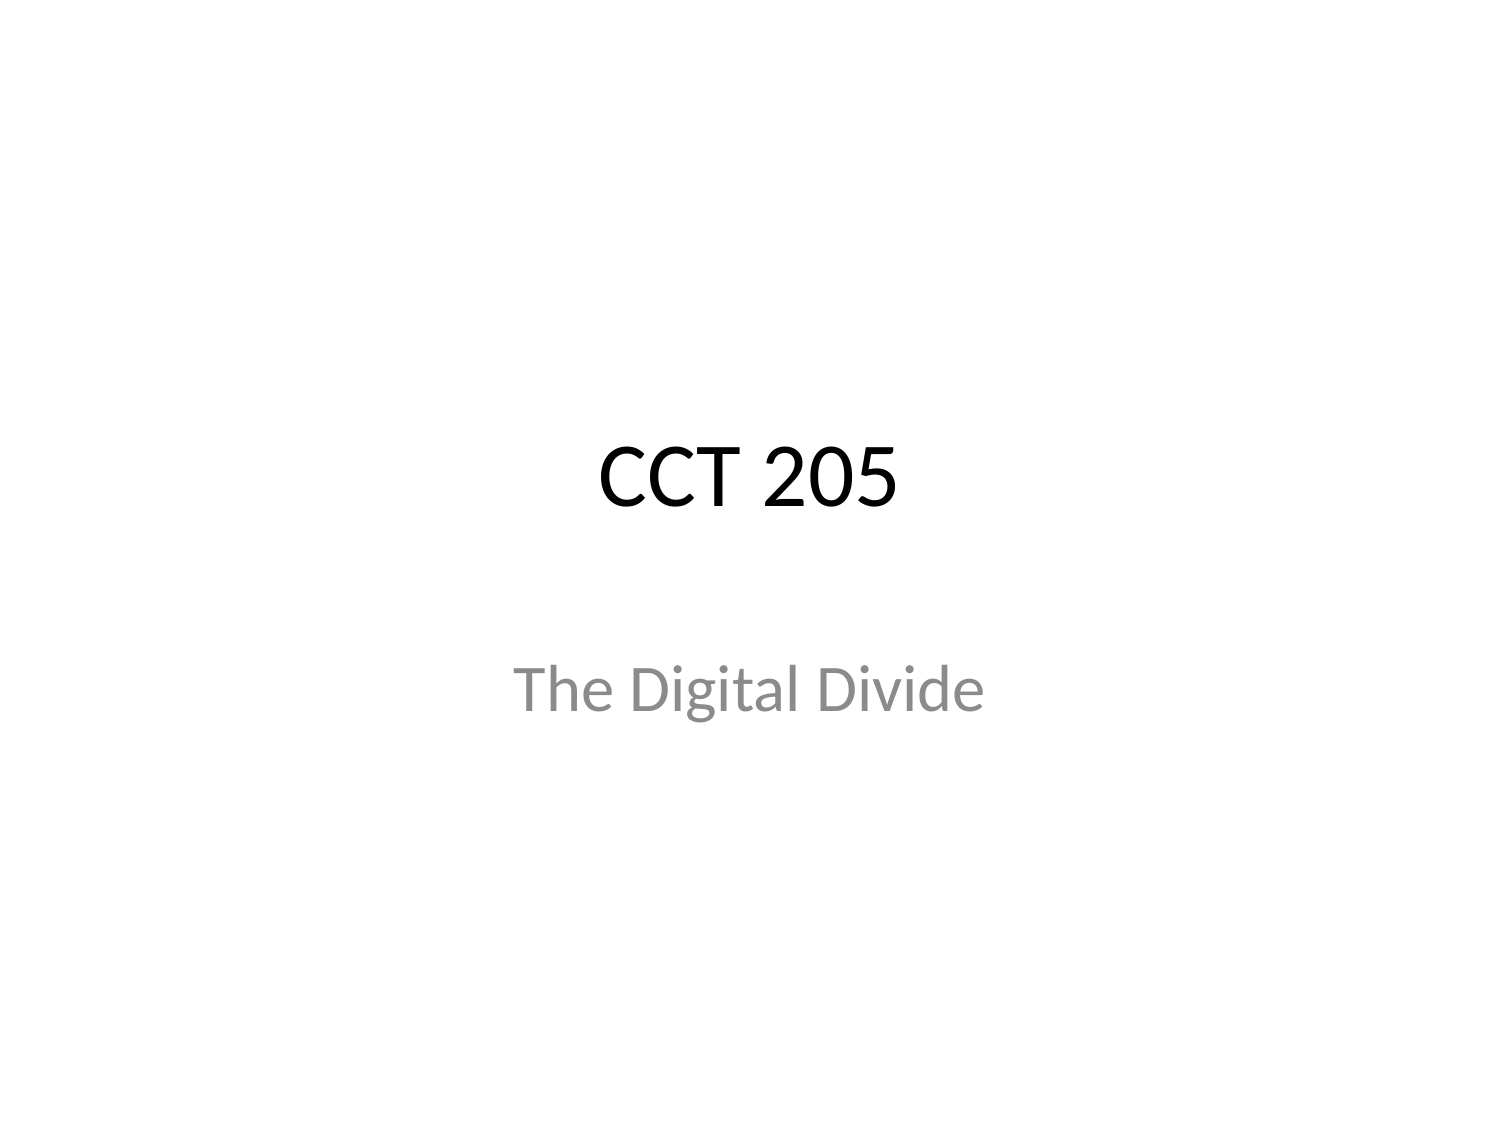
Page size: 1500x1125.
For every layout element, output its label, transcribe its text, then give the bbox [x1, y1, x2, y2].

title CCT 205 [112, 349, 1388, 591]
subtitle The Digital Divide [225, 637, 1275, 925]
